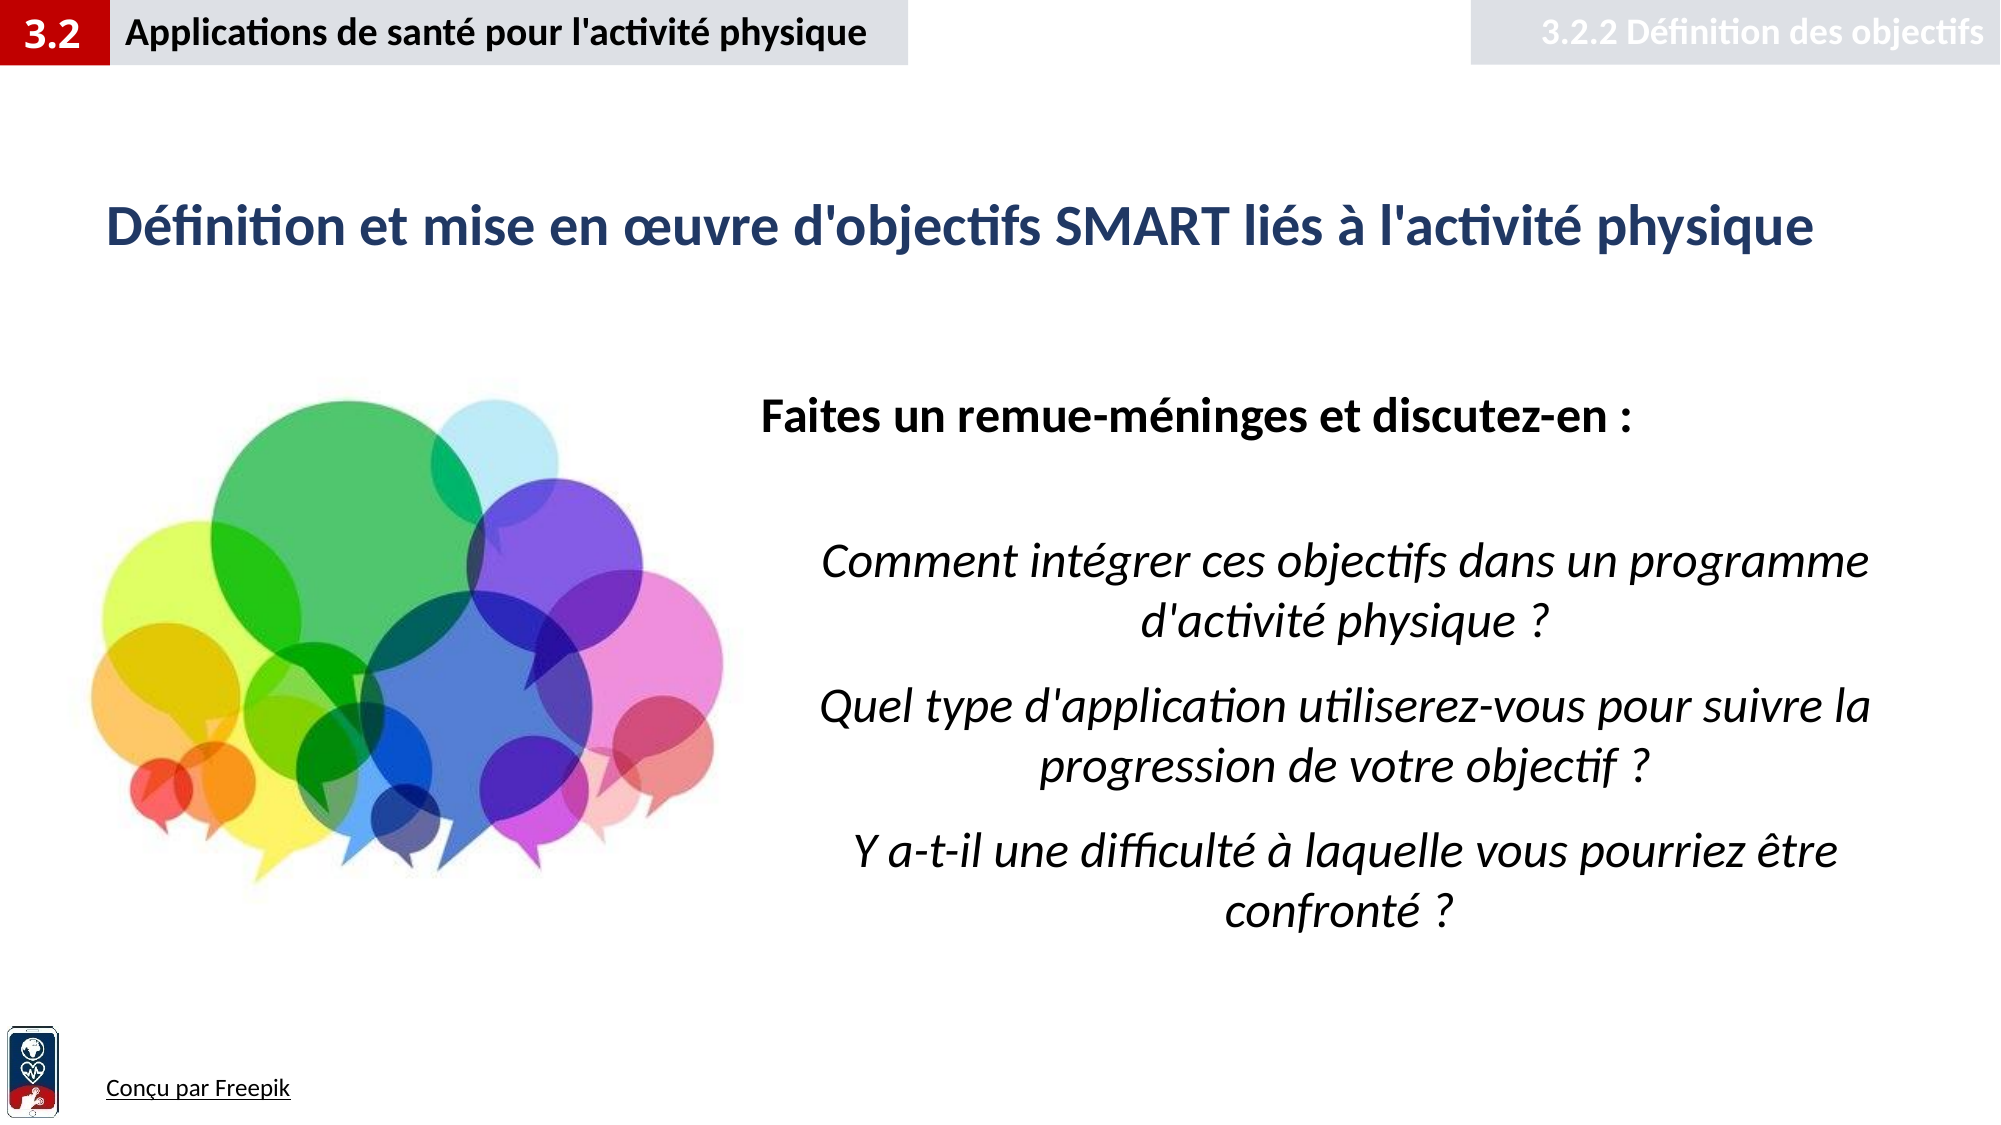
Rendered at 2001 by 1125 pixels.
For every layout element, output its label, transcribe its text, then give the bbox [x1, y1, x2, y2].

text_box 3.2 [9, 9, 102, 56]
title Définition et mise en œuvre d'objectifs SMART liés à l'activité physique [91, 177, 1906, 277]
text_box Applications de santé pour l'activité physique [110, 0, 909, 66]
list Faites un remue-méninges et discutez-en : Comment intégrer ces objectifs dans un programme d'activité physique ? Quel type d'application utiliserez-vous pour suivre la progression de votre objectif ? Y a-t-il une difficulté à laquelle vous pourriez être confronté ? [746, 375, 1945, 1094]
text_box [0, 0, 110, 66]
text_box Conçu par Freepik [91, 1064, 1102, 1110]
picture [54, 374, 747, 907]
picture [7, 1026, 59, 1118]
text_box 3.2.2 Définition des objectifs [1470, 0, 2000, 65]
